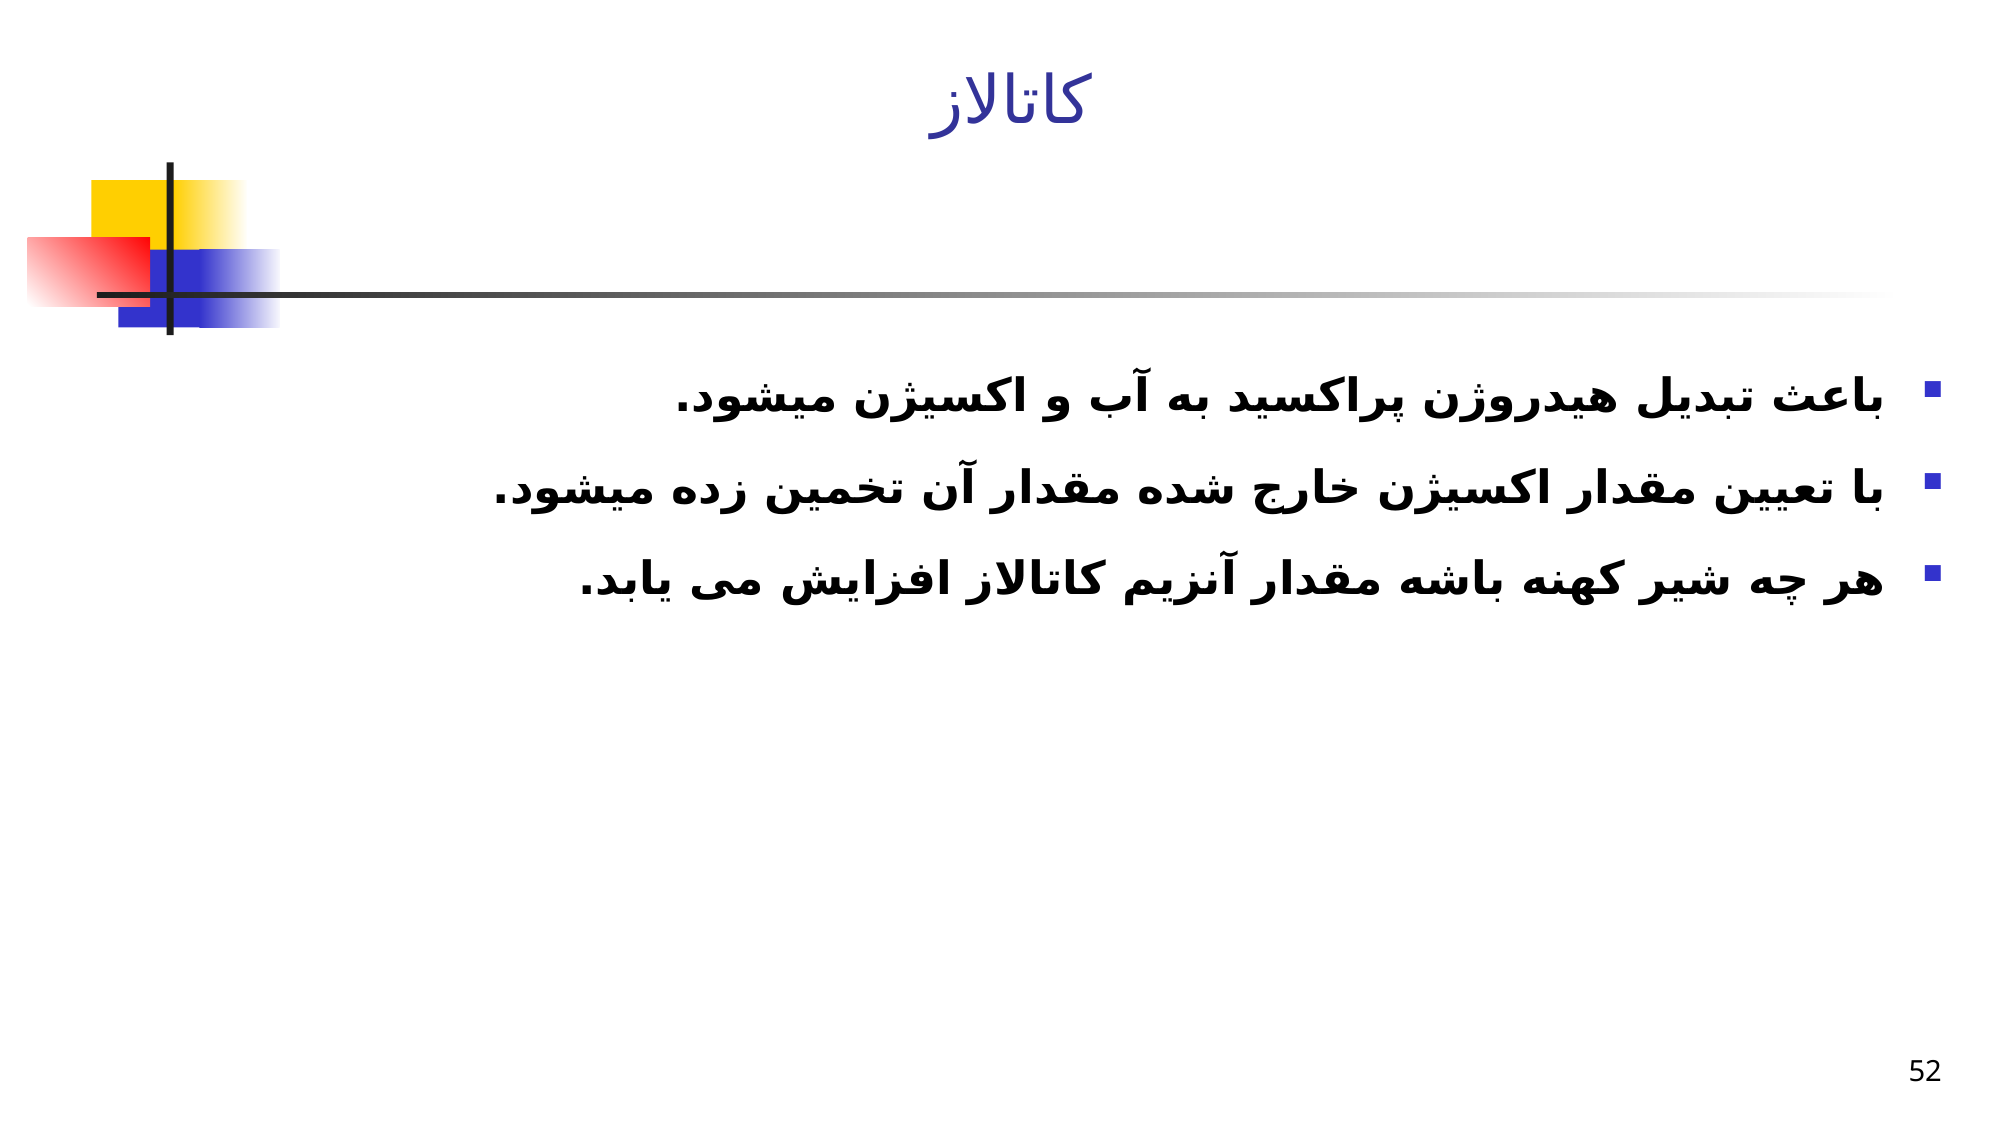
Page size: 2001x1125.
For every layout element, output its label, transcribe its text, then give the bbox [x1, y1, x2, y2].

slide_number 52 [1540, 1023, 1958, 1100]
title کاتالاز [159, 25, 1865, 145]
list باعث تبدیل هیدروژن پراکسید به آب و اکسیژن میشود. با تعیین مقدار اکسیژن خارج شده مقدار آن تخمین زده میشود. هر چه شیر کهنه باشه مقدار آنزیم کاتالاز افزایش می یابد. [258, 331, 1959, 1006]
